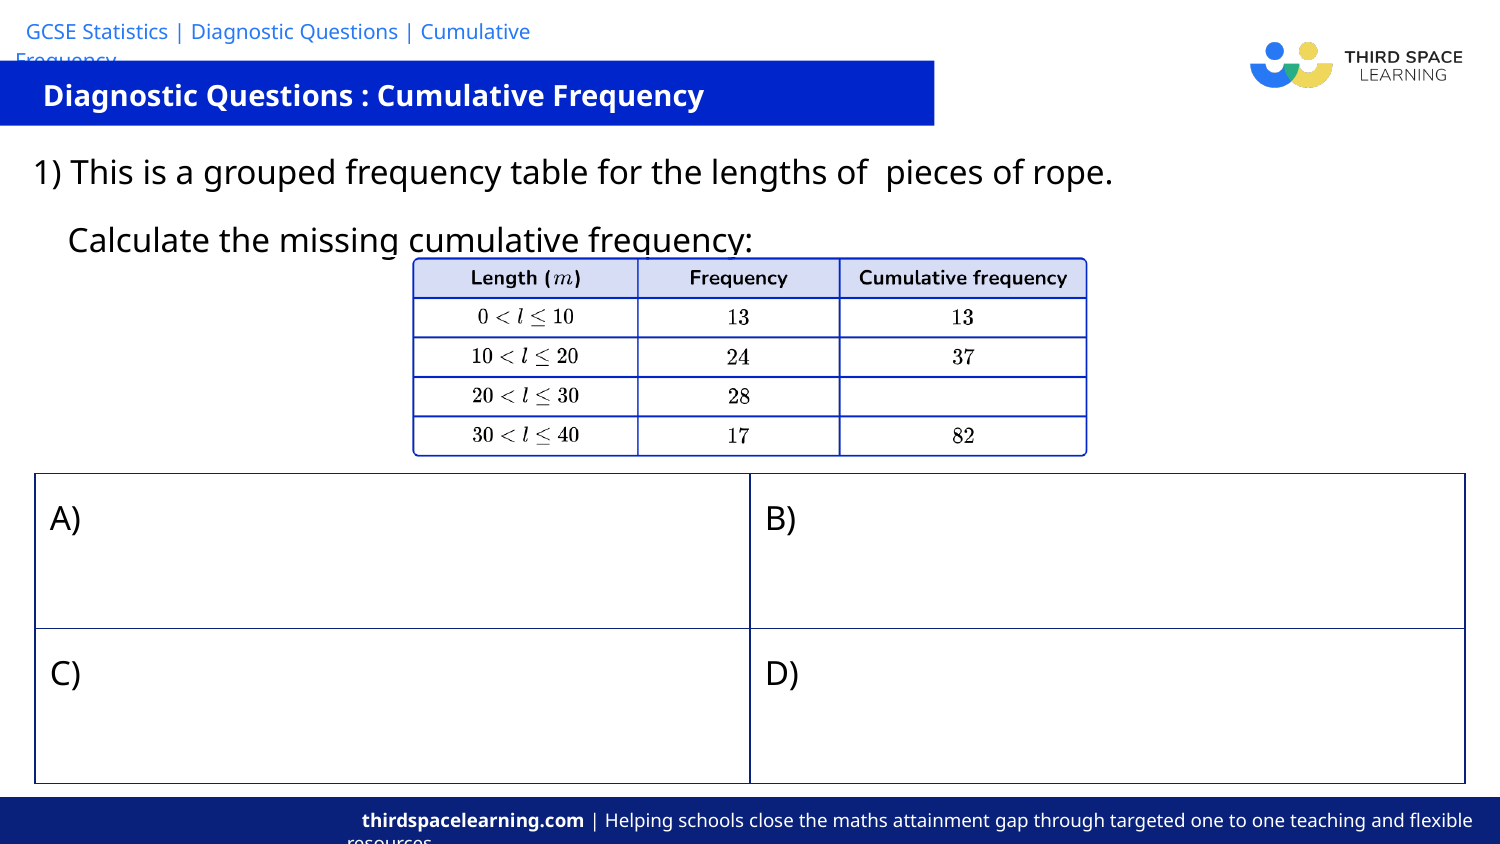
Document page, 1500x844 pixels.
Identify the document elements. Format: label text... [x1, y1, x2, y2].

picture [411, 257, 1088, 457]
picture [1250, 33, 1465, 99]
text_box Diagnostic Questions : Cumulative Frequency [27, 61, 833, 127]
